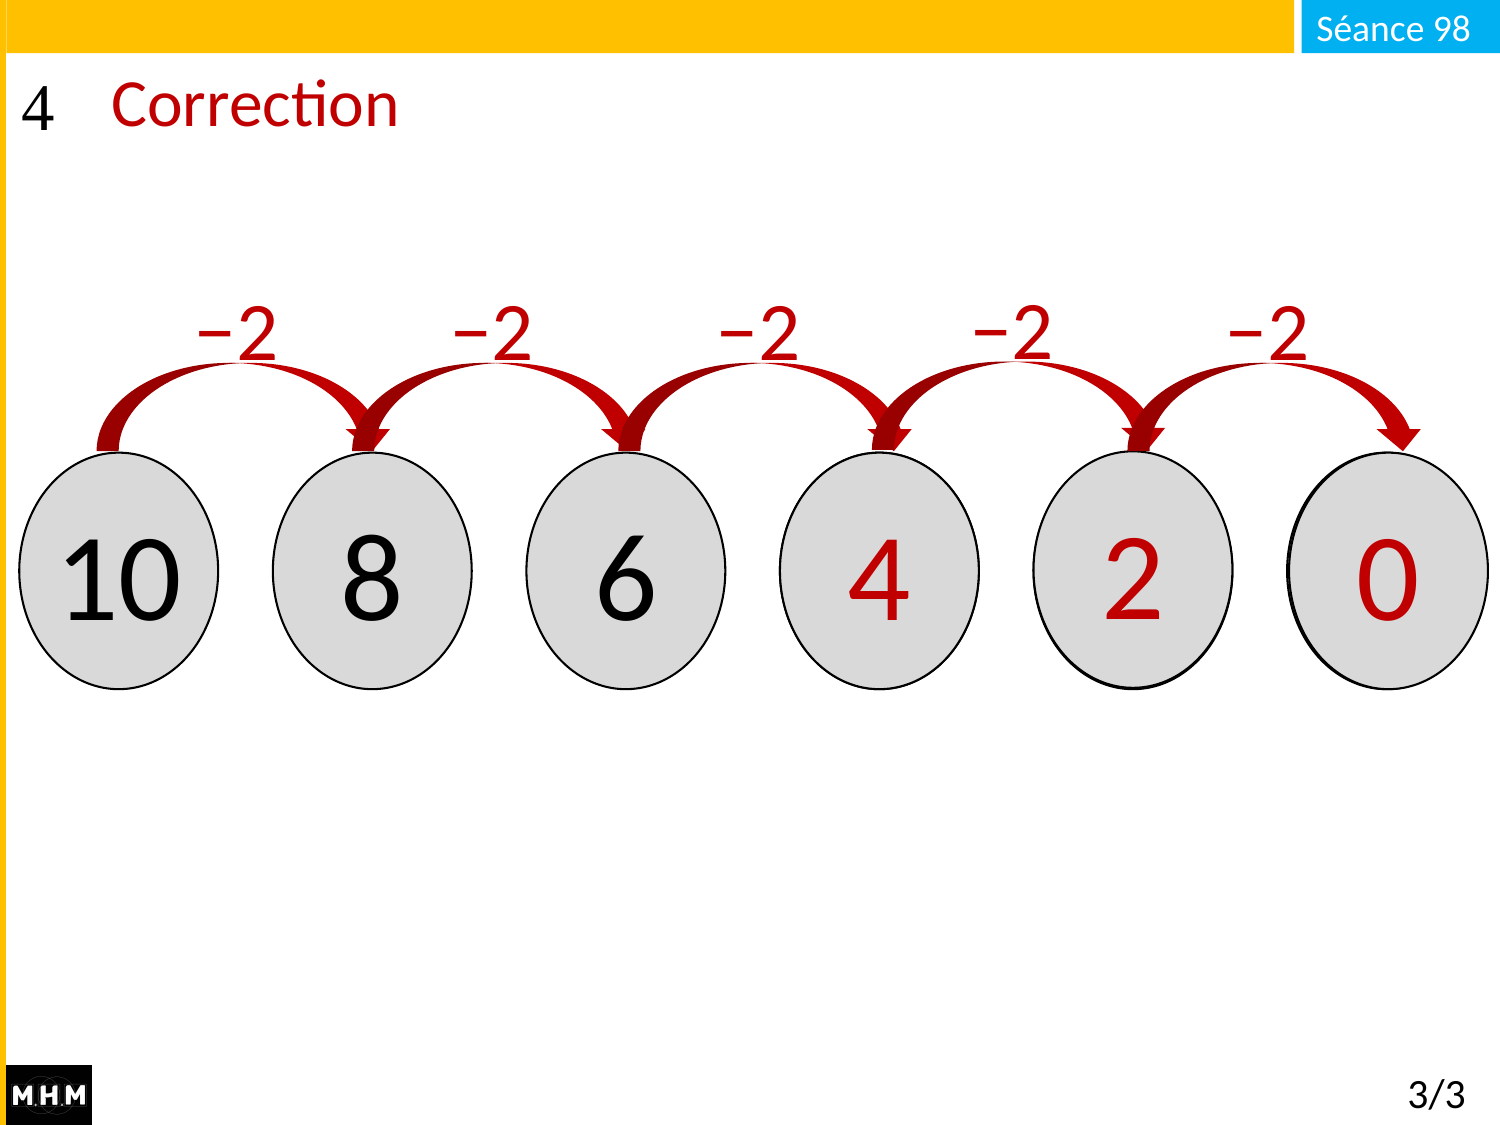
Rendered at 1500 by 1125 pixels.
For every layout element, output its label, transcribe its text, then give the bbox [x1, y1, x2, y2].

list 3/3 [1373, 1064, 1500, 1125]
text_box 4 [778, 452, 980, 691]
text_box 10 [18, 452, 220, 691]
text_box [352, 270, 618, 452]
text_box 2 [1032, 450, 1234, 689]
text_box 0 [1288, 452, 1489, 691]
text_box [871, 268, 1170, 450]
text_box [1127, 270, 1425, 452]
text_box 8 [271, 452, 473, 691]
title Correction [96, 60, 1391, 149]
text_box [96, 270, 352, 452]
picture [6, 1065, 92, 1125]
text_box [618, 270, 916, 452]
text_box 6 [525, 452, 727, 691]
